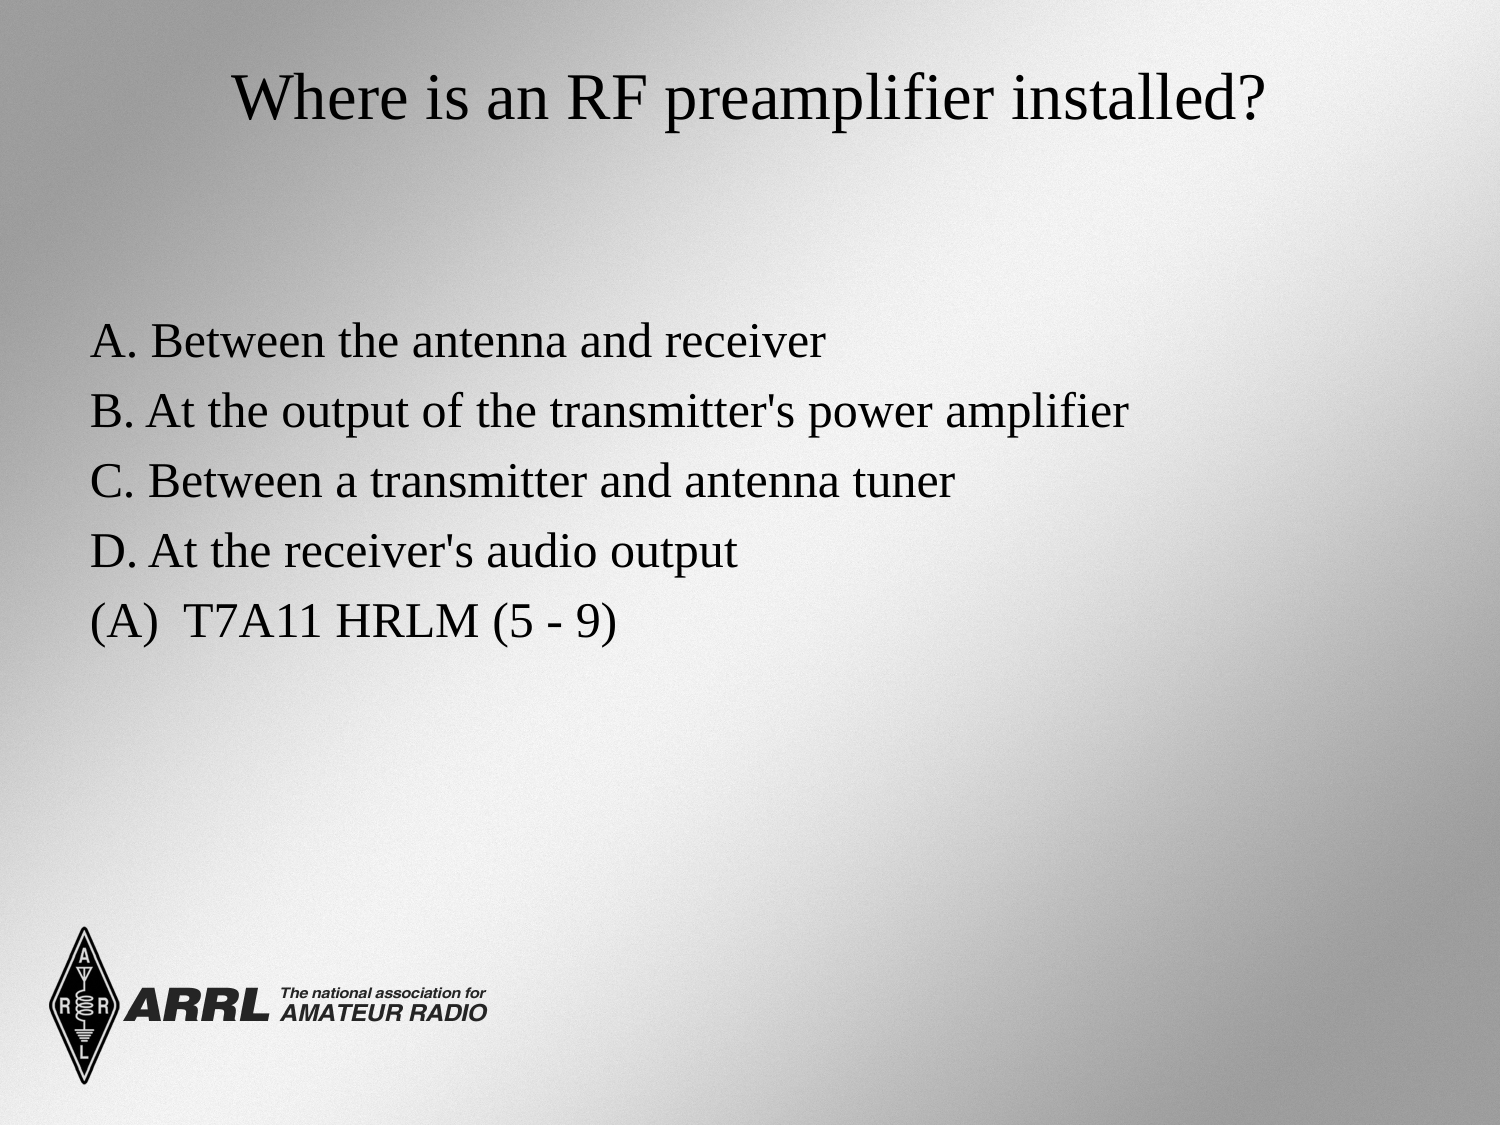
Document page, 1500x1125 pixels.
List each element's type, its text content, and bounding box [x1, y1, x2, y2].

title Where is an RF preamplifier installed? [75, 45, 1425, 233]
picture [0, 0, 1500, 1125]
list A. Between the antenna and receiver B. At the output of the transmitter's power amplifier C. Between a transmitter and antenna tuner D. At the receiver's audio output (A) T7A11 HRLM (5 - 9) [75, 299, 1425, 1005]
